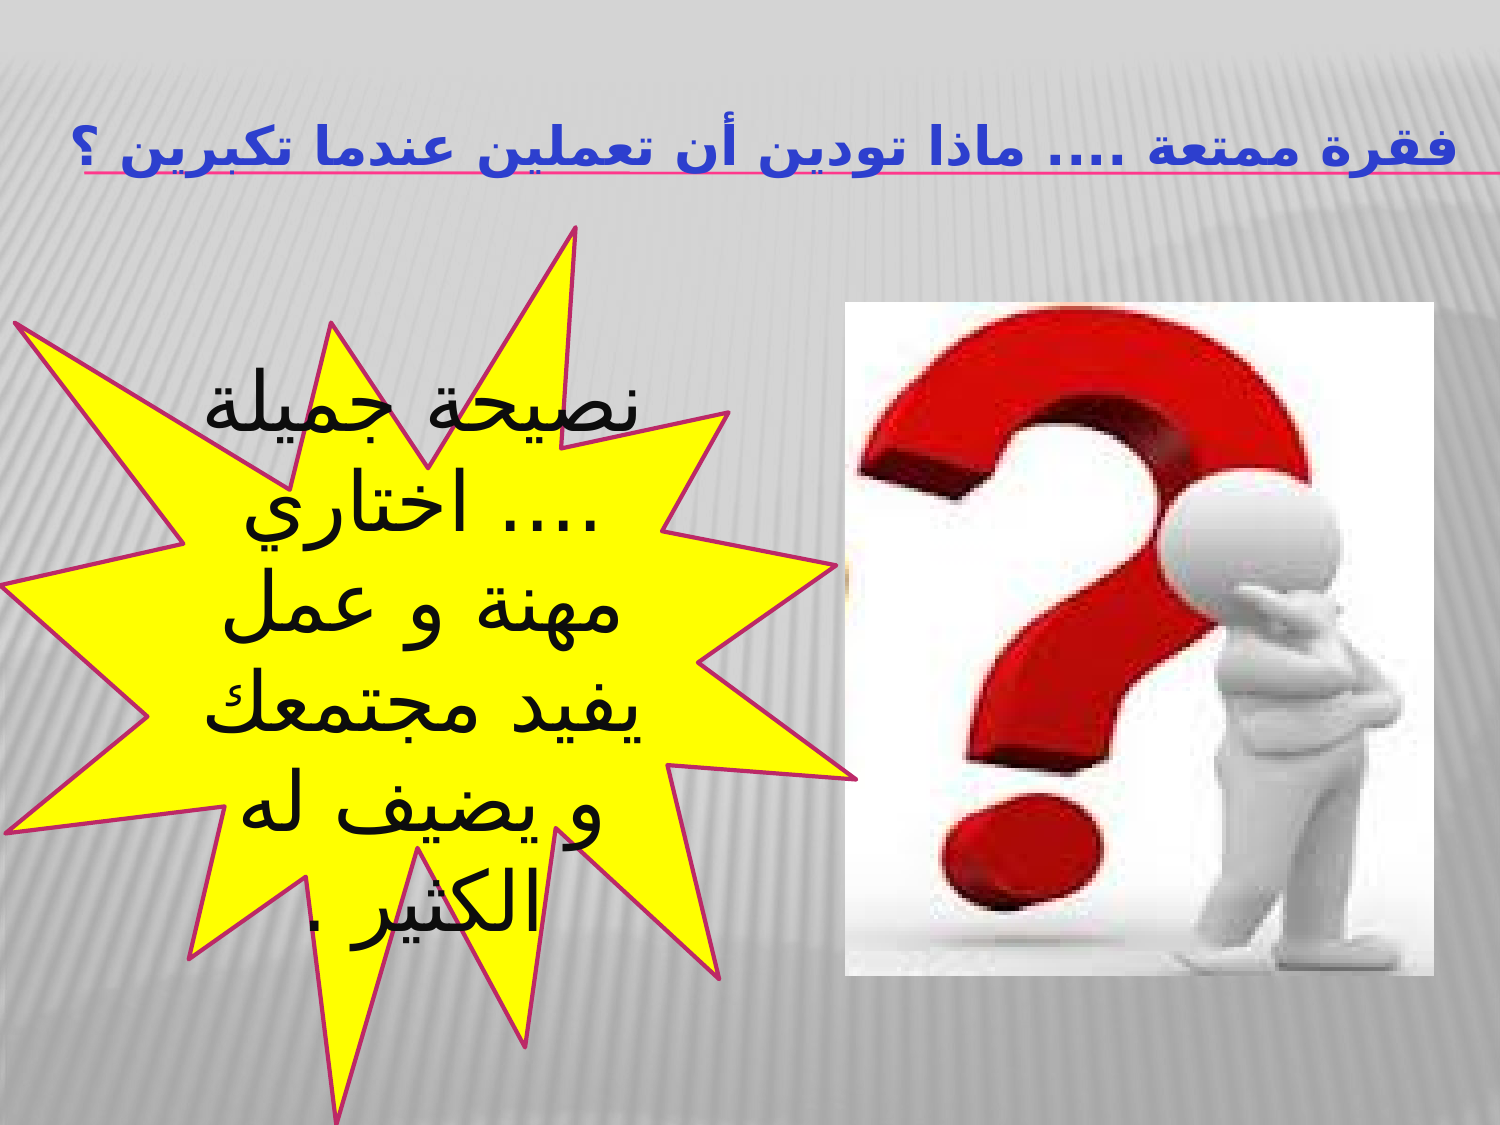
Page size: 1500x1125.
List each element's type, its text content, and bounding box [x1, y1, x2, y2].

title فقرة ممتعة .... ماذا تودين أن تعملين عندما تكبرين ؟ [50, 75, 1475, 213]
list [845, 302, 1435, 977]
text_box نصيحة جميلة .... اختاري مهنة و عمل يفيد مجتمعك و يضيف له الكثير . [0, 225, 835, 1125]
